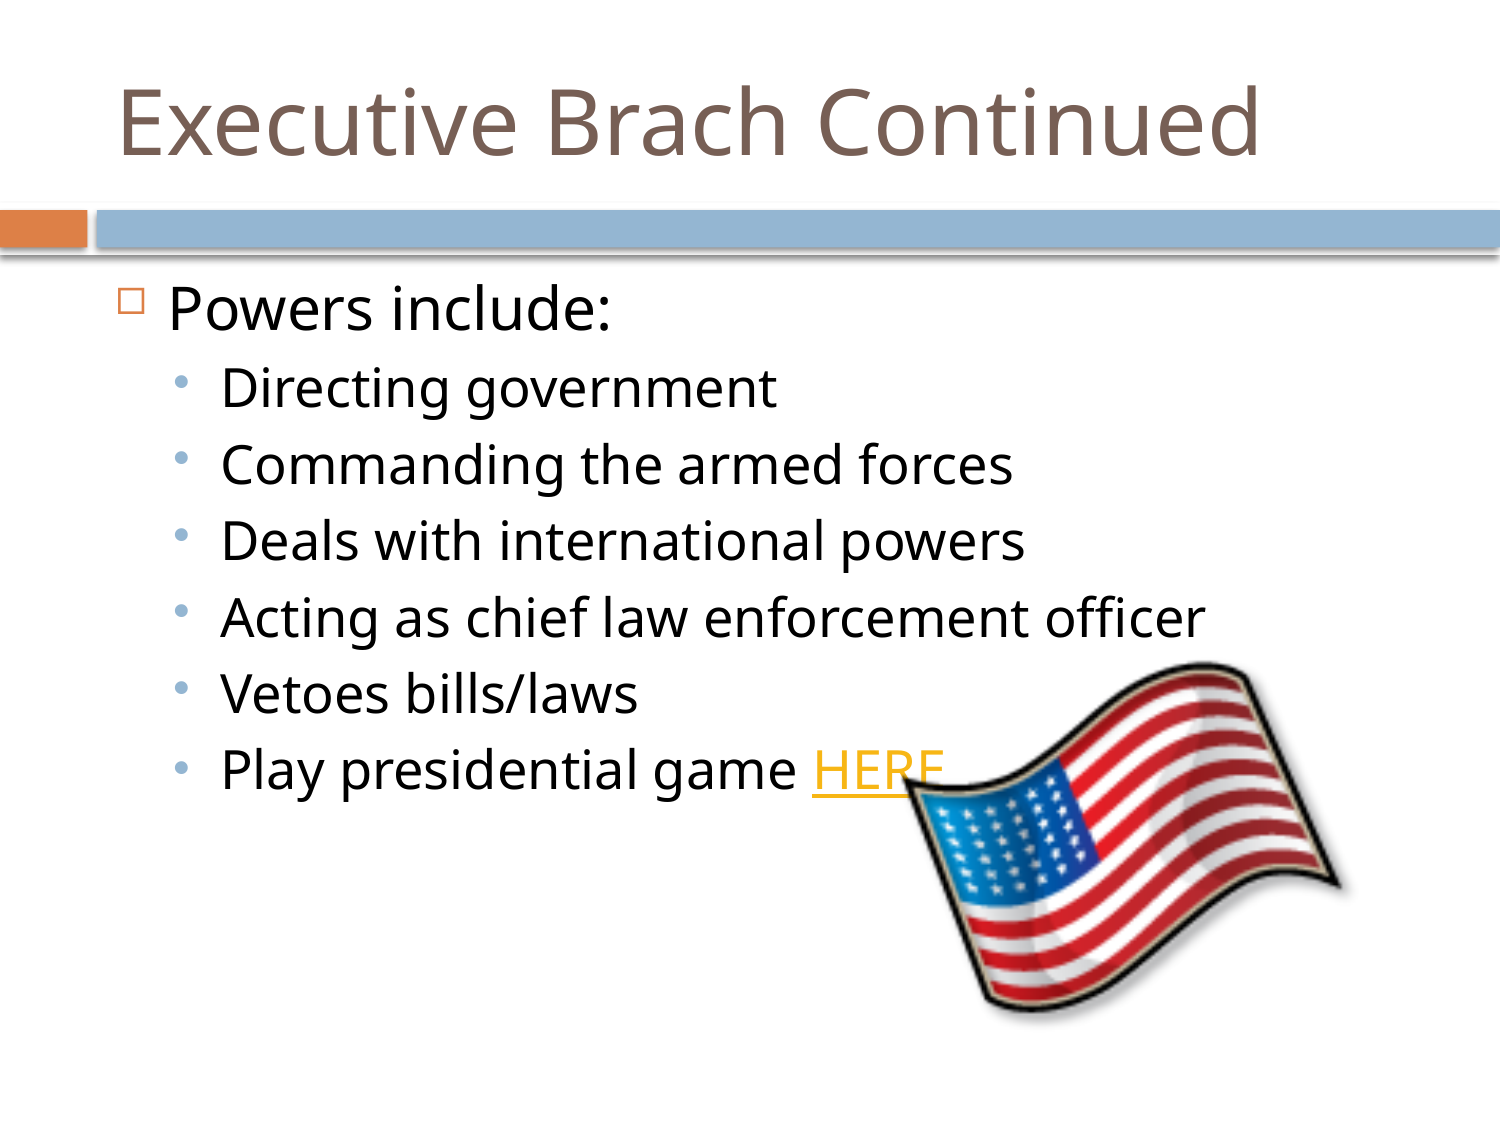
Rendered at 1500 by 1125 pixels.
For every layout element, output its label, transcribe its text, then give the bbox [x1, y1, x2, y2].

list Powers include: Directing government Commanding the armed forces Deals with international powers Acting as chief law enforcement officer Vetoes bills/laws Play presidential game HERE [100, 262, 1438, 1000]
picture [887, 624, 1365, 1052]
title Executive Brach Continued [100, 37, 1438, 200]
